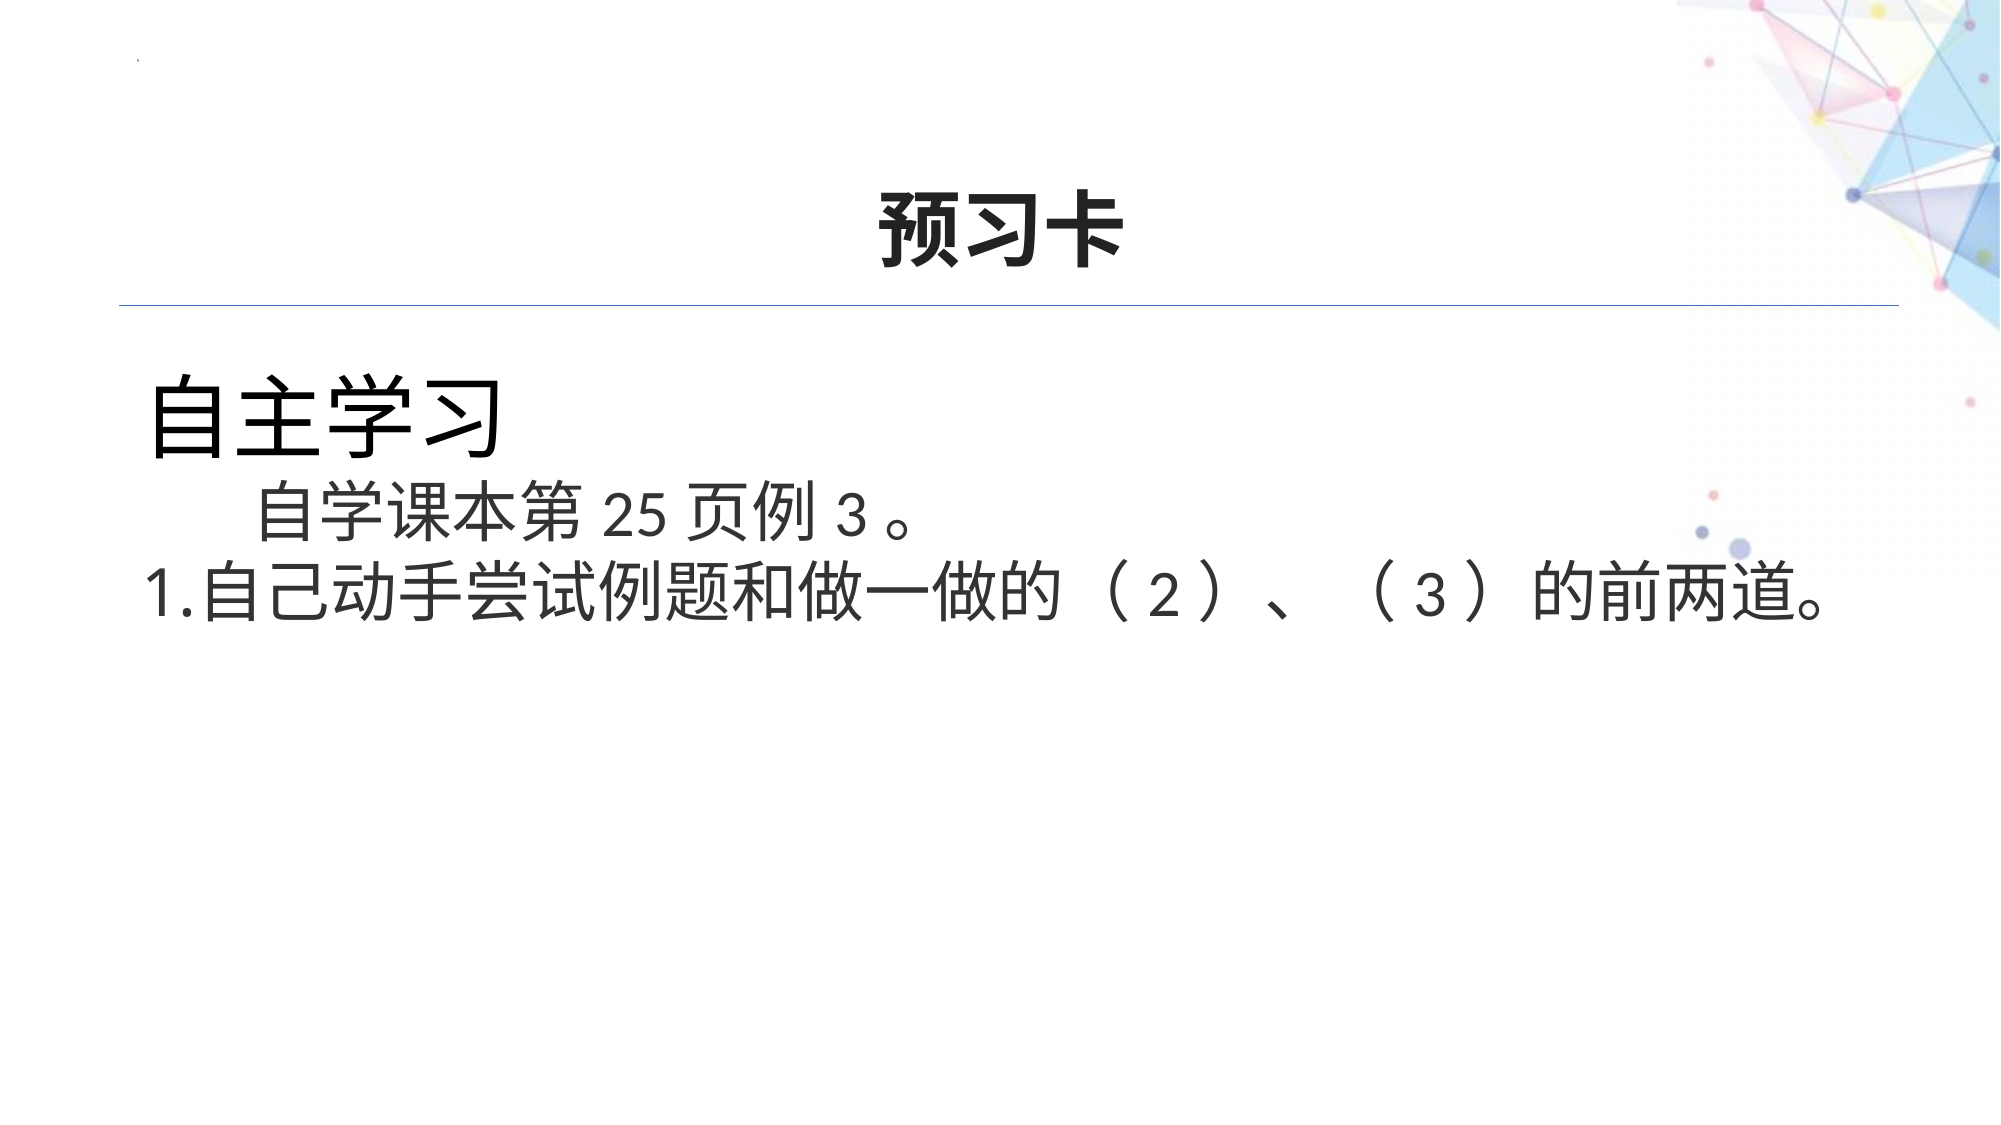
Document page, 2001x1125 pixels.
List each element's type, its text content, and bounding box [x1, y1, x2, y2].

picture [1677, 0, 1999, 575]
text_box 预习卡 [862, 169, 1160, 285]
text_box 自主学习 自学课本第25页例3。 自己动手尝试例题和做一做的（2）、（3）的前两道。 [126, 352, 1918, 638]
